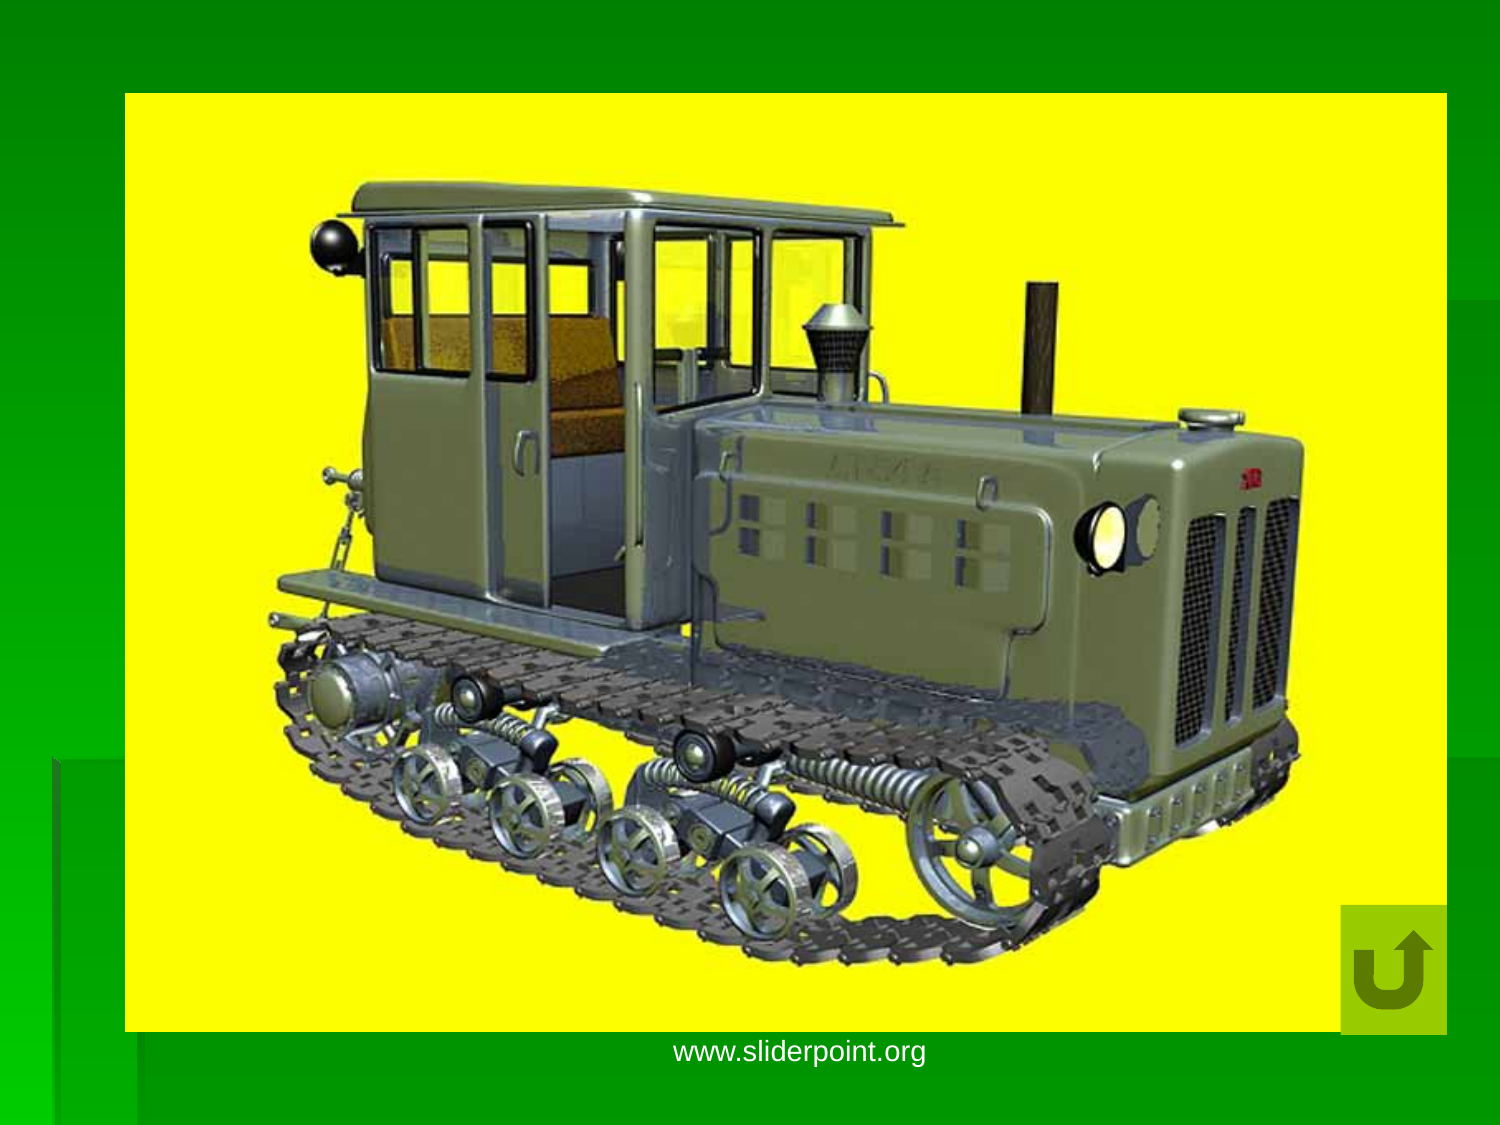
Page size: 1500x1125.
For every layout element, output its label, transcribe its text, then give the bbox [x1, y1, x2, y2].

picture [124, 93, 1448, 1032]
footer www.sliderpoint.org [562, 1040, 1038, 1103]
